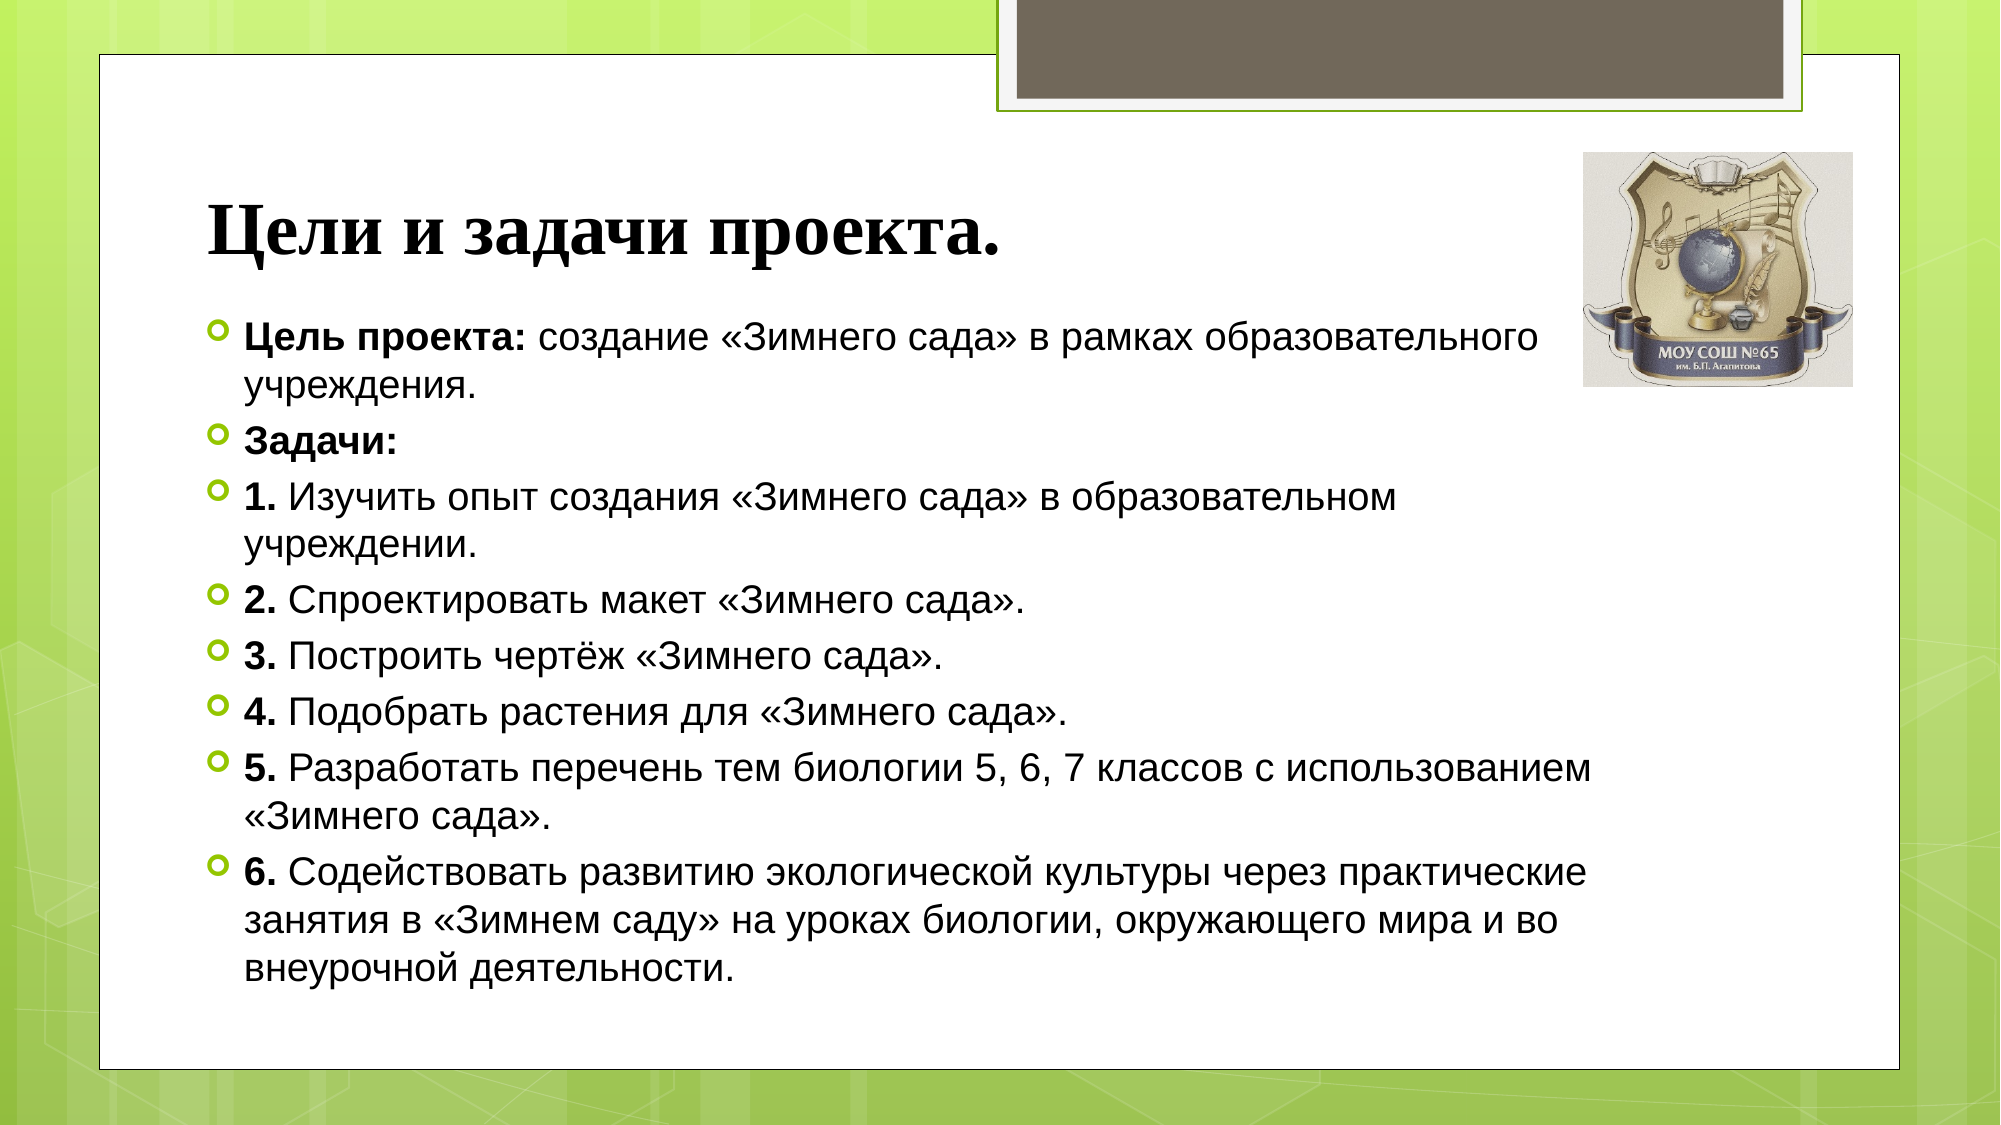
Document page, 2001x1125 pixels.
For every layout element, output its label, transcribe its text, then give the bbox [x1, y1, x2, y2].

picture [1583, 152, 1853, 387]
title Цели и задачи проекта. [192, 39, 1843, 278]
list Цель проекта: создание «Зимнего сада» в рамках образовательного учреждения. Задачи: 1. Изучить опыт создания «Зимнего сада» в образовательном учреждении. 2. Спроектировать макет «Зимнего сада». 3. Построить чертёж «Зимнего сада». 4. Подобрать растения для «Зимнего сада». 5. Разработать перечень тем биологии 5, 6, 7 классов с использованием «Зимнего сада». 6. Содействовать развитию экологической культуры через практические занятия в «Зимнем саду» на уроках биологии, окружающего мира и во внеурочной деятельности. [180, 302, 1615, 1001]
